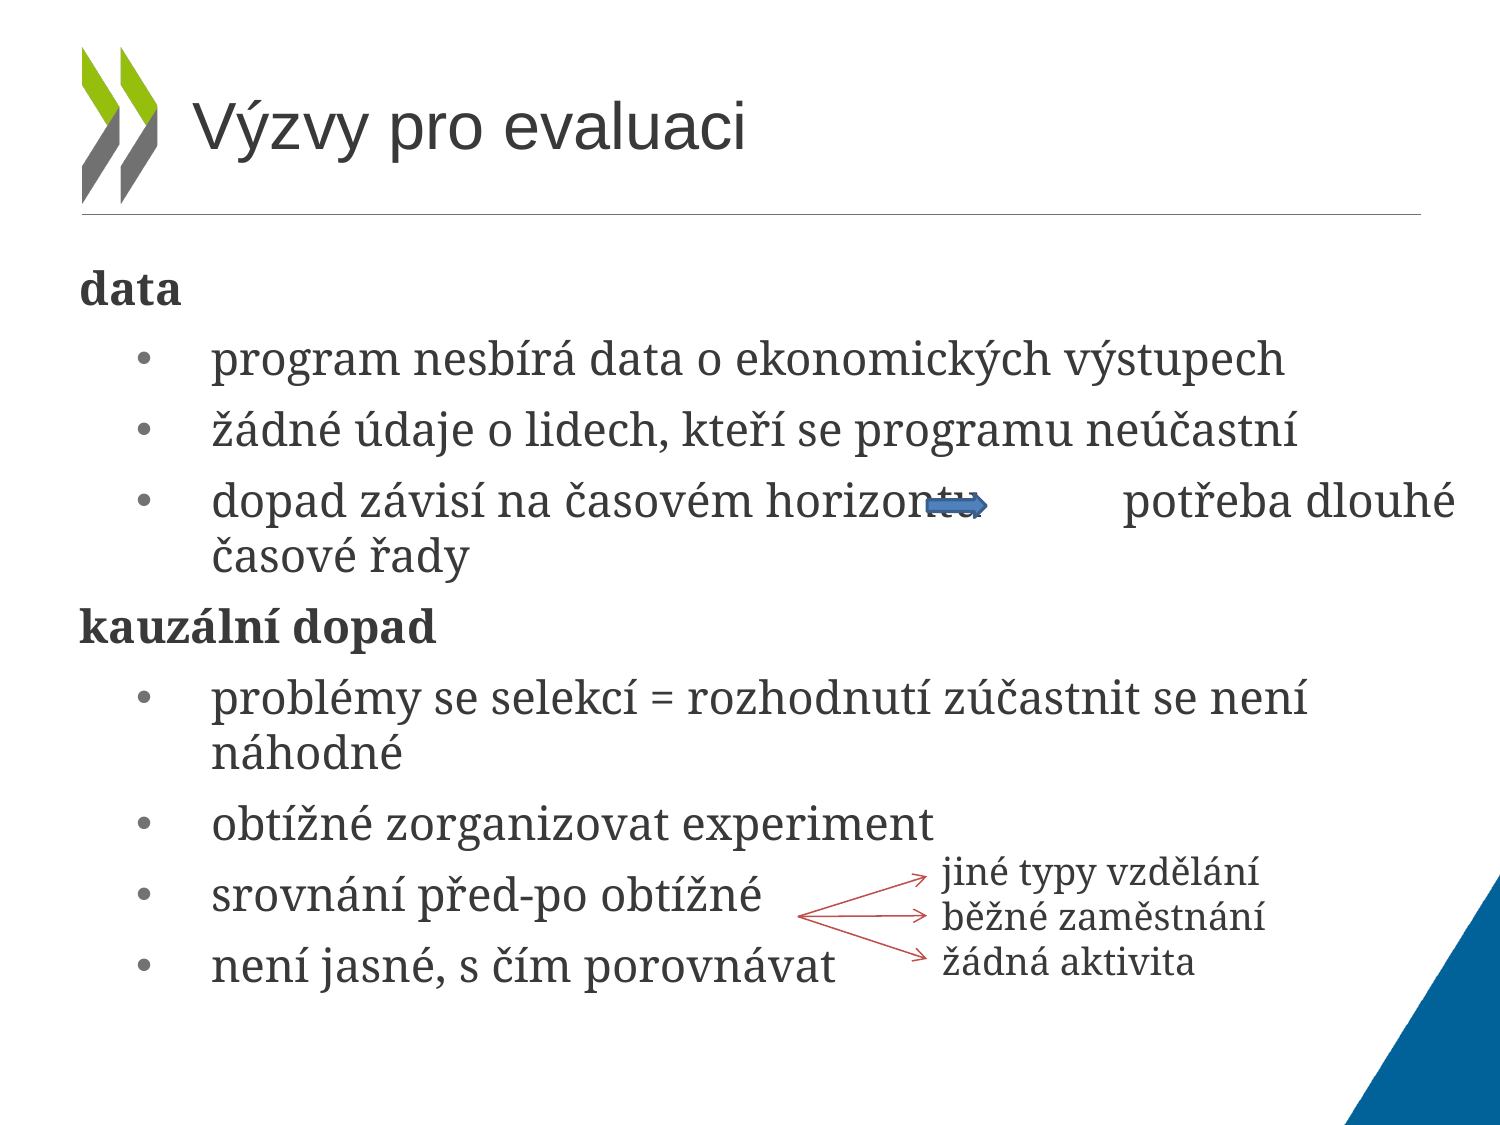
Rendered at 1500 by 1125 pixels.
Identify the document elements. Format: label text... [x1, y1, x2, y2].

text_box jiné typy vzdělání běžné zaměstnání žádná aktivita [927, 840, 1341, 991]
title Výzvy pro evaluaci [177, 38, 1394, 207]
text_box data program nesbírá data o ekonomických výstupech žádné údaje o lidech, kteří se programu neúčastní dopad závisí na časovém horizontu potřeba dlouhé časové řady kauzální dopad problémy se selekcí = rozhodnutí zúčastnit se není náhodné obtížné zorganizovat experiment srovnání před-po obtížné není jasné, s čím porovnávat [64, 251, 1483, 784]
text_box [797, 916, 928, 960]
picture [1344, 874, 1500, 1125]
list [76, 784, 1425, 1006]
text_box [925, 492, 988, 519]
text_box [797, 875, 928, 914]
